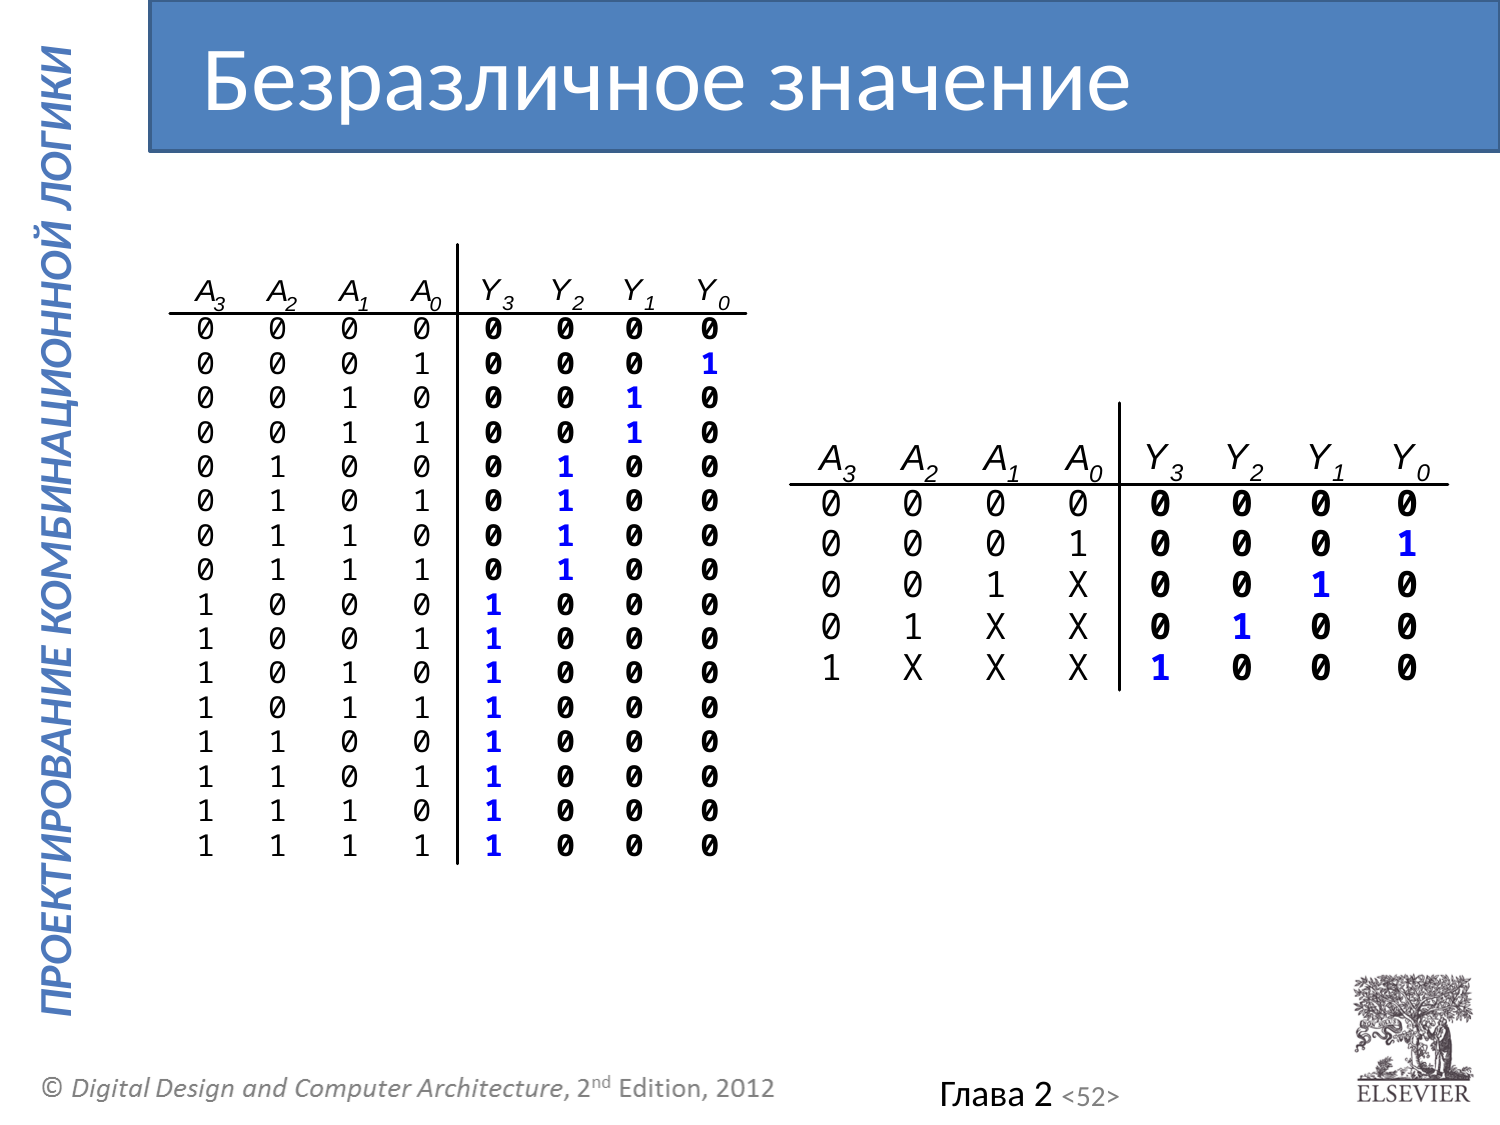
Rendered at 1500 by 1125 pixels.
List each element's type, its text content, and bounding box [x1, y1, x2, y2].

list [774, 387, 1463, 706]
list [162, 237, 753, 871]
picture [0, 0, 1500, 1125]
text_box Безразличное значение [187, 11, 1488, 136]
